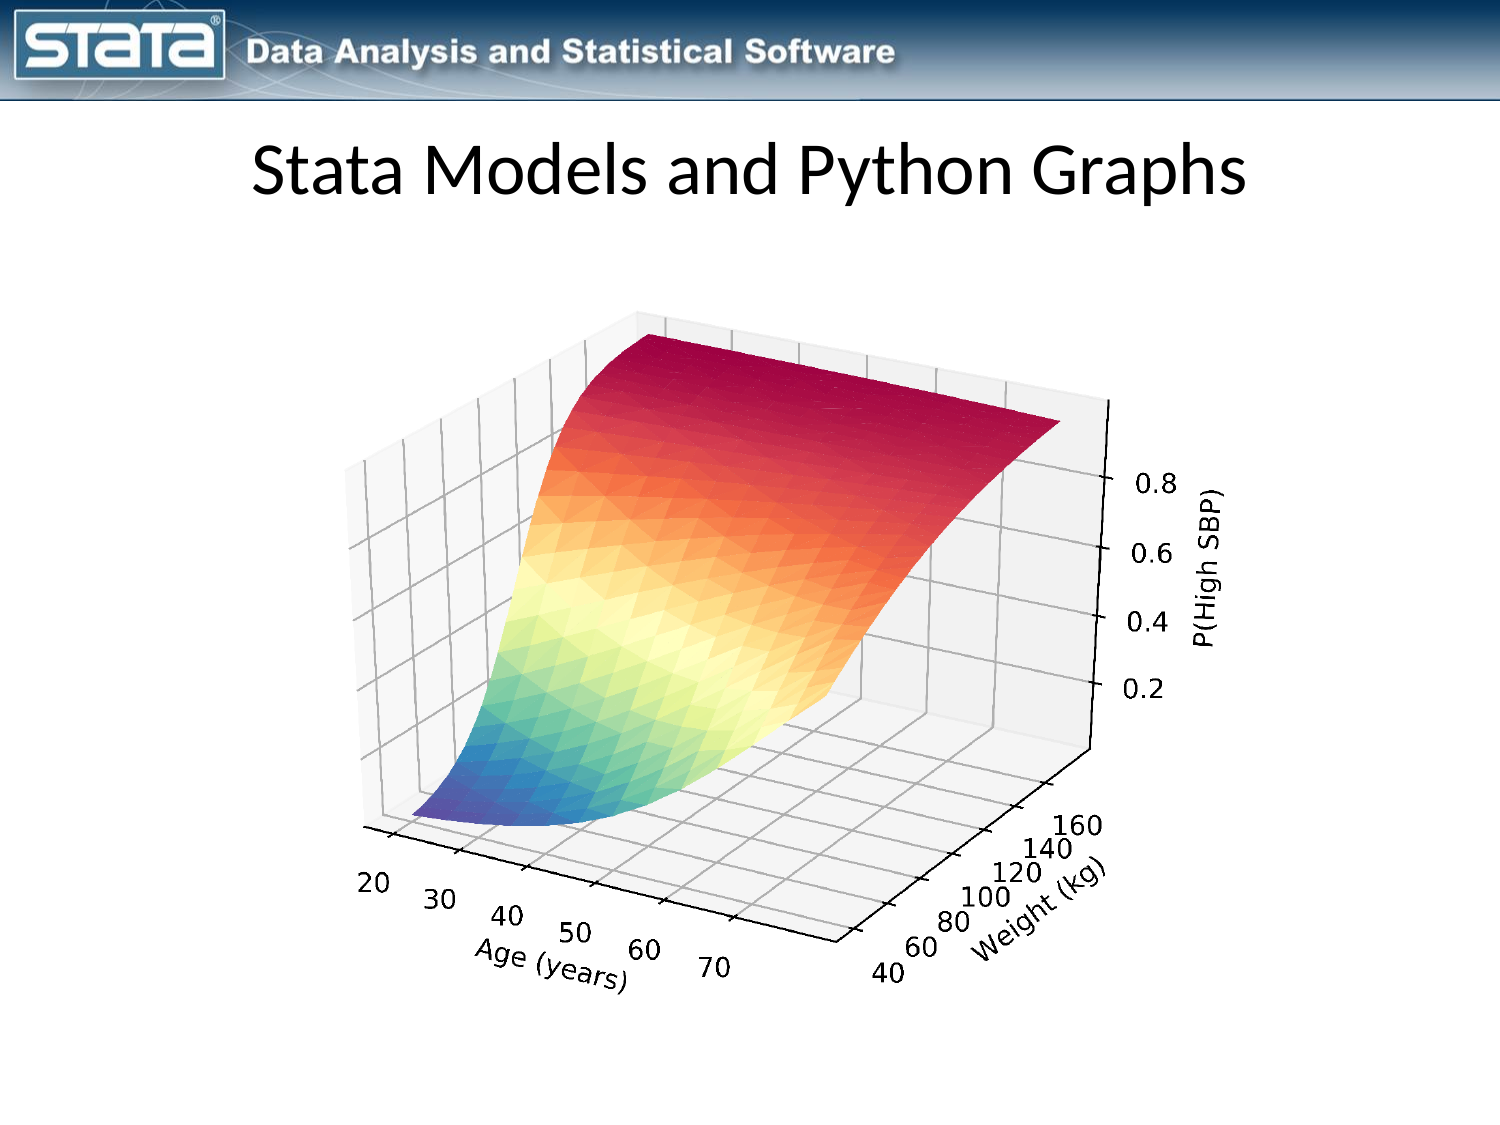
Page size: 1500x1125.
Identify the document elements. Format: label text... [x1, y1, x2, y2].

picture [274, 249, 1267, 1063]
title Stata Models and Python Graphs [0, 104, 1500, 225]
picture [0, 0, 1500, 101]
